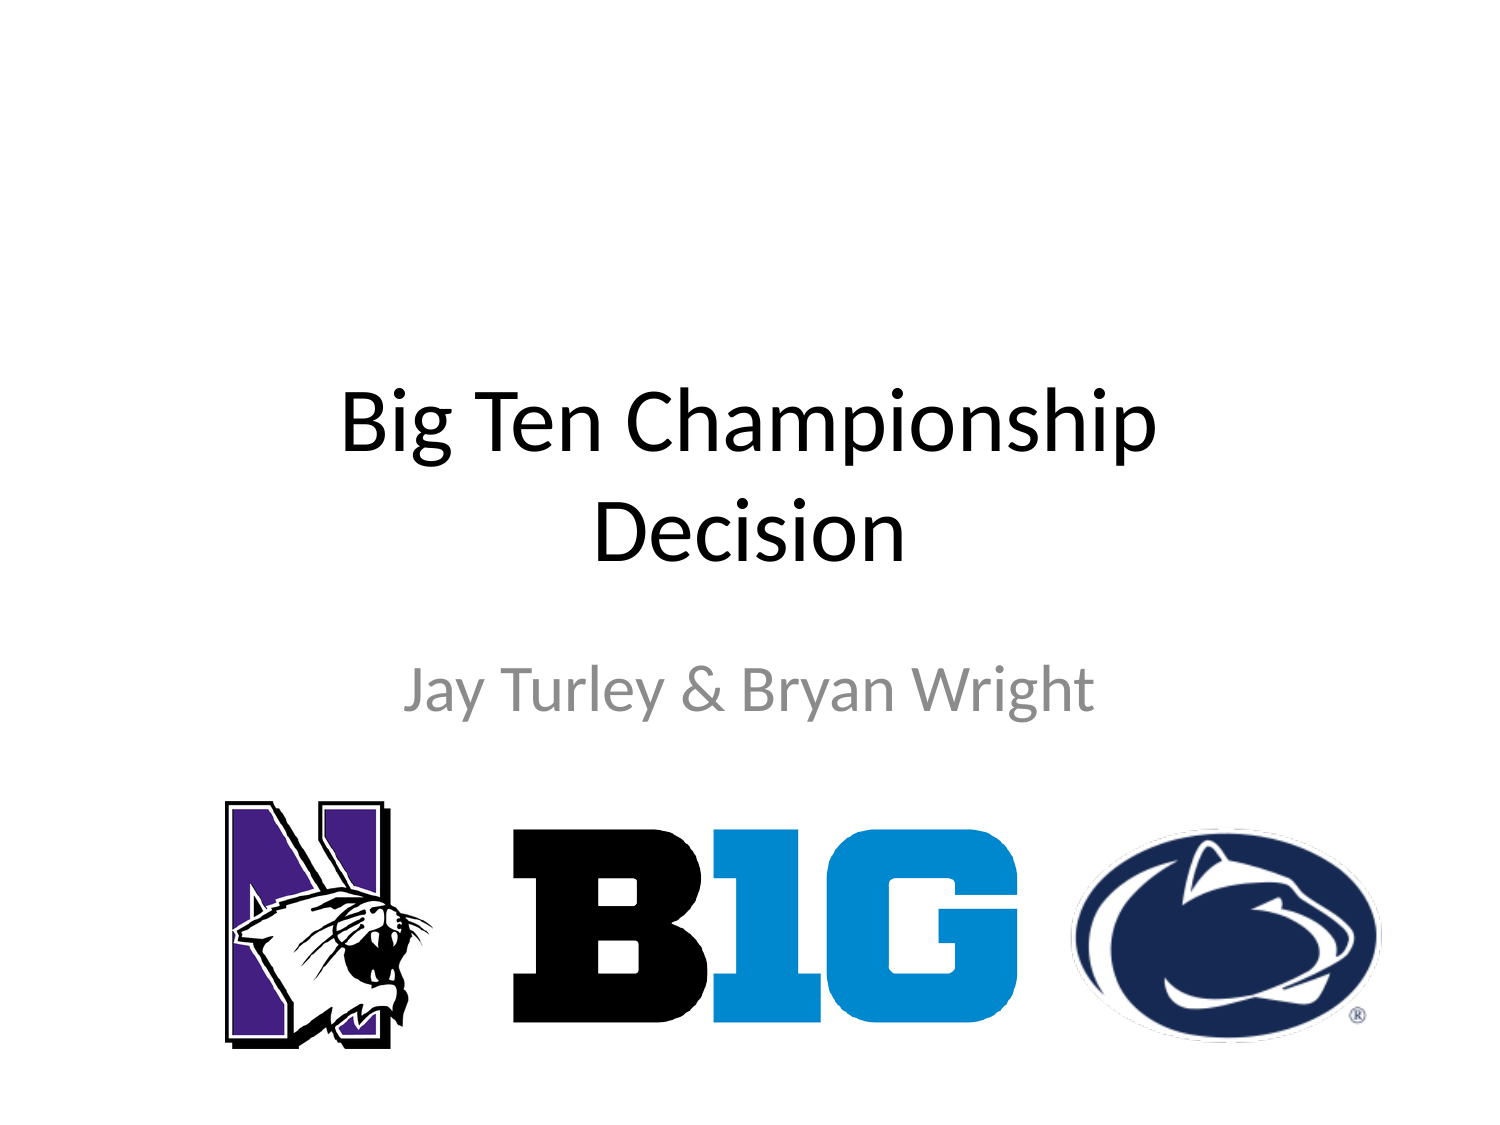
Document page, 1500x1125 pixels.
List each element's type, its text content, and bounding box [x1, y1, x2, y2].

title Big Ten Championship Decision [112, 349, 1388, 591]
picture [1065, 823, 1388, 1050]
subtitle Jay Turley & Bryan Wright [225, 637, 1275, 925]
picture [512, 826, 1019, 1024]
picture [224, 800, 433, 1050]
